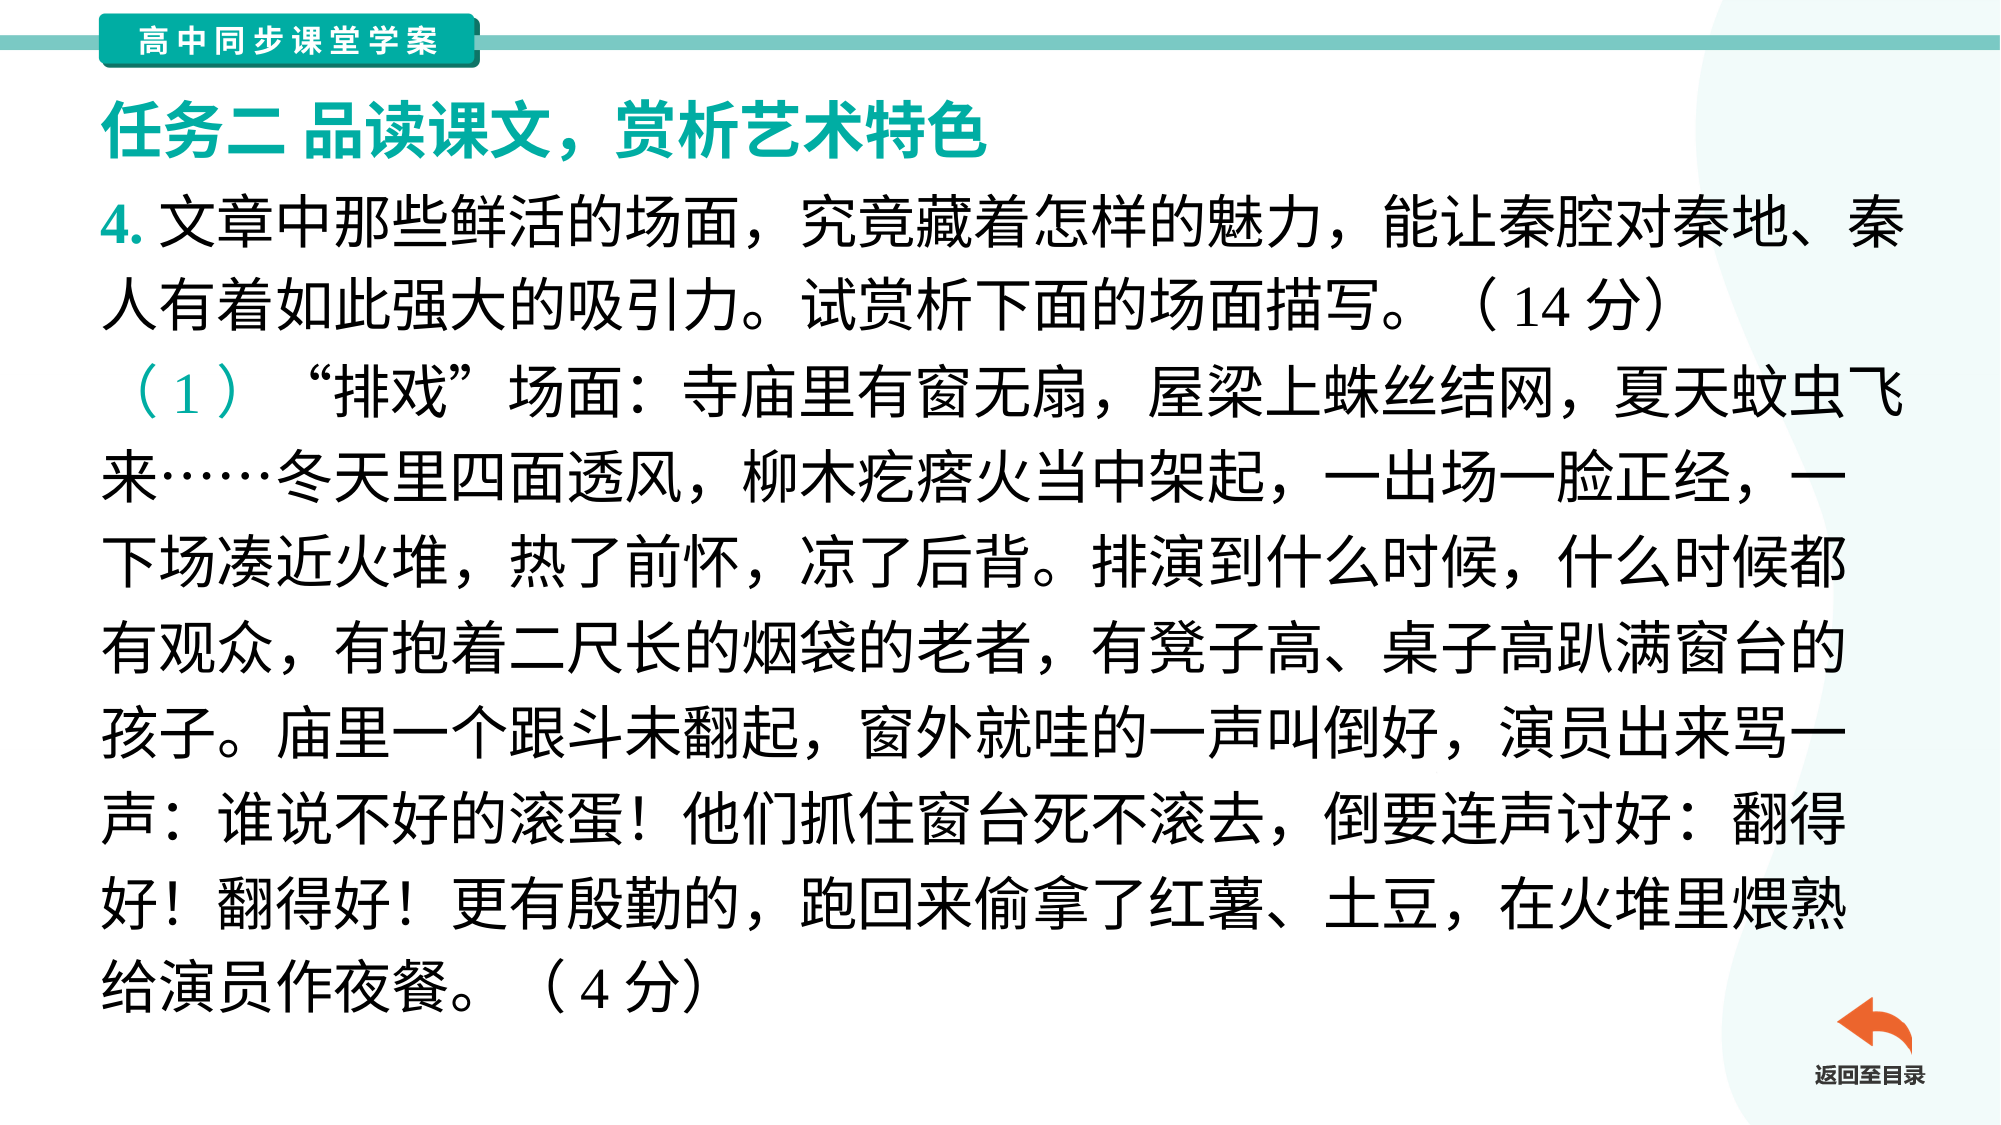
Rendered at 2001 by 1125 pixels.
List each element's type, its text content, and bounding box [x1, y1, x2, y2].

text_box （1）“排戏”场面：寺庙里有窗无扇，屋梁上蛛丝结网，夏天蚊虫飞 来……冬天里四面透风，柳木疙瘩火当中架起，一出场一脸正经，一 下场凑近火堆，热了前怀，凉了后背。排演到什么时候，什么时候都 有观众，有抱着二尺长的烟袋的老者，有凳子高、桌子高趴满窗台的 孩子。庙里一个跟斗未翻起，窗外就哇的一声叫倒好，演员出来骂一 声：谁说不好的滚蛋！他们抓住窗台死不滚去，倒要连声讨好：翻得 好！翻得好！更有殷勤的，跑回来偷拿了红薯、土豆，在火堆里煨熟 给演员作夜餐。（4分） [100, 339, 1899, 1015]
text_box 任务二 品读课文，赏析艺术特色 [100, 76, 1899, 161]
picture [0, 0, 2000, 1125]
text_box 4.文章中那些鲜活的场面，究竟藏着怎样的魅力，能让秦腔对秦地、秦 人有着如此强大的吸引力。试赏析下面的场面描写。（14分） [100, 169, 1899, 332]
